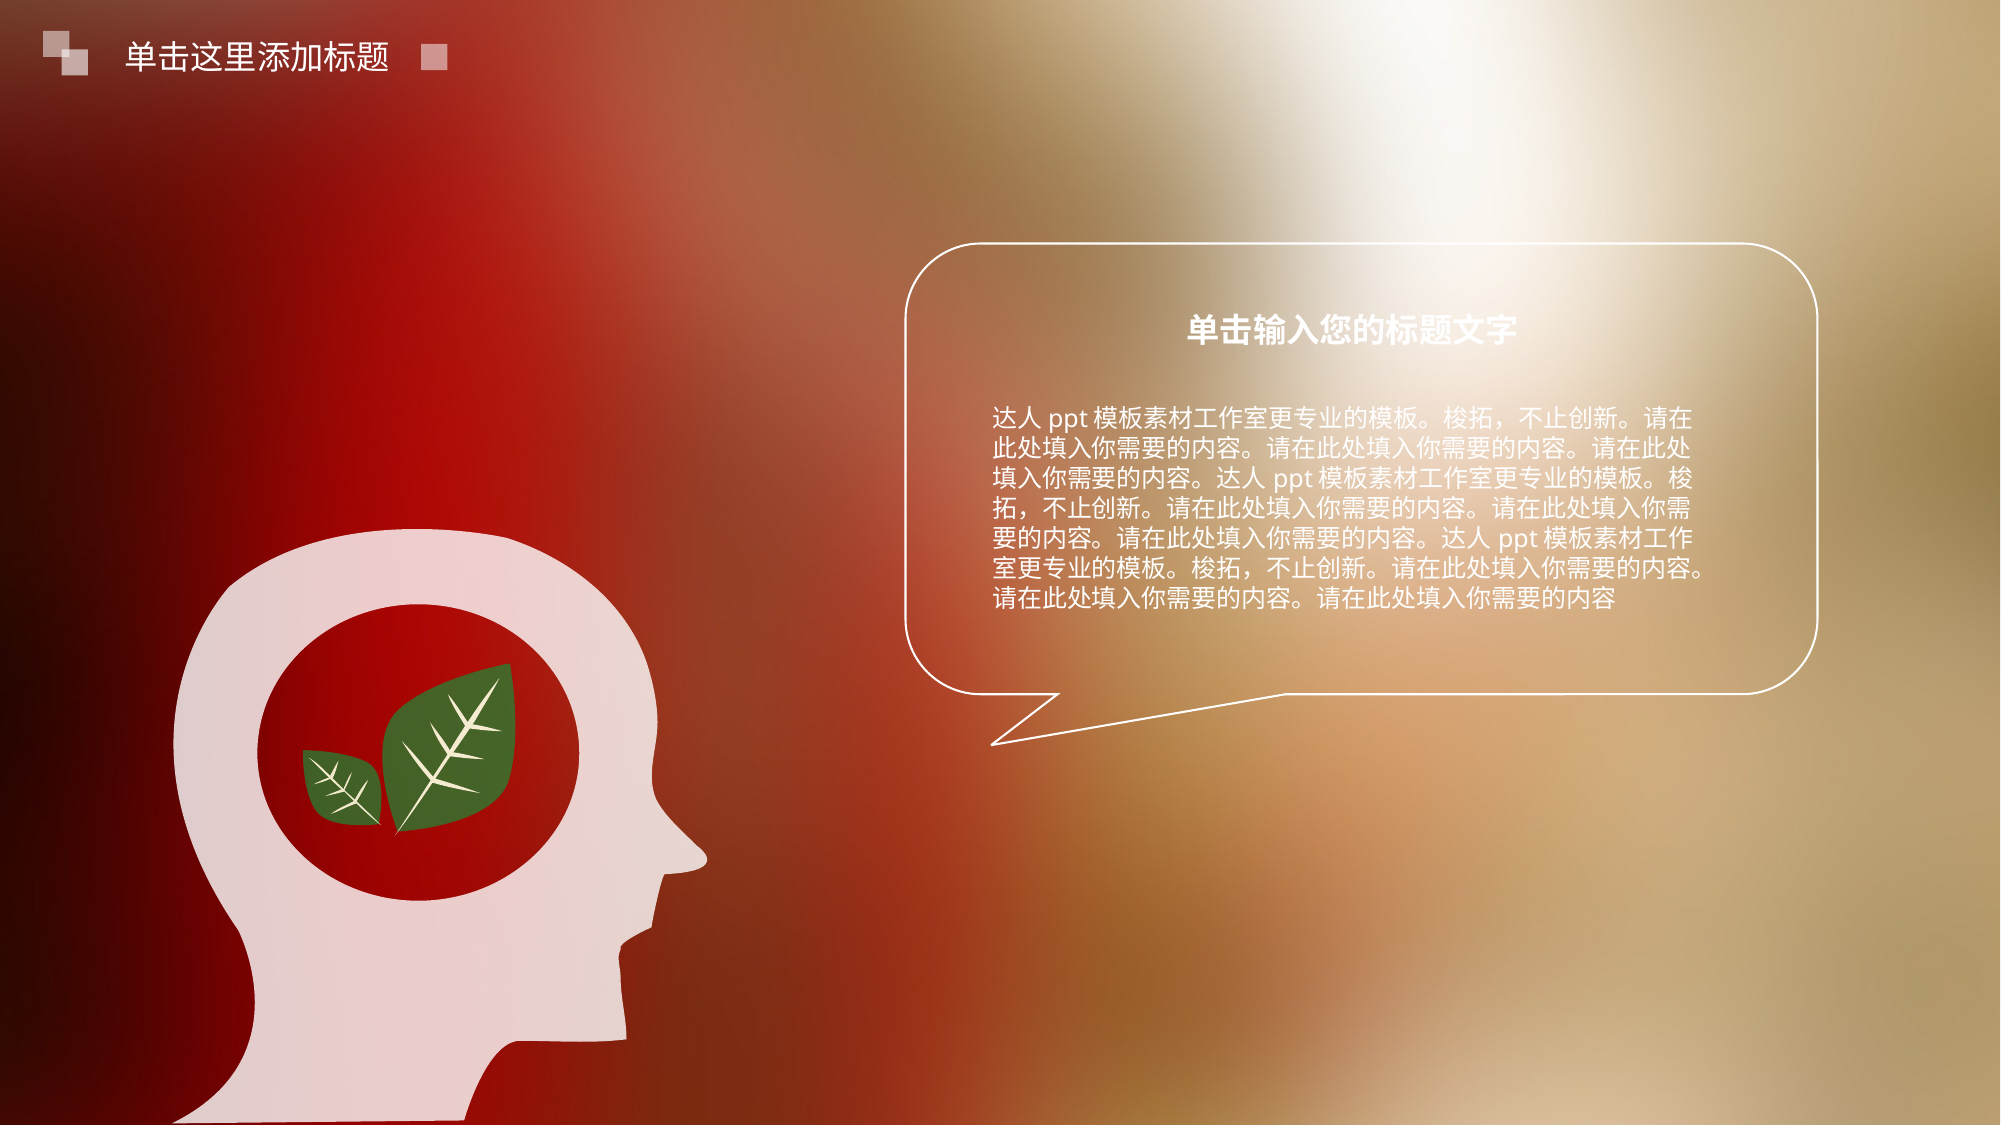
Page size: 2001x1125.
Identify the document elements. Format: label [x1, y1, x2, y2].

text_box [42, 30, 448, 76]
picture [0, 0, 2001, 1125]
text_box [97, 497, 735, 1124]
text_box [905, 243, 1818, 746]
